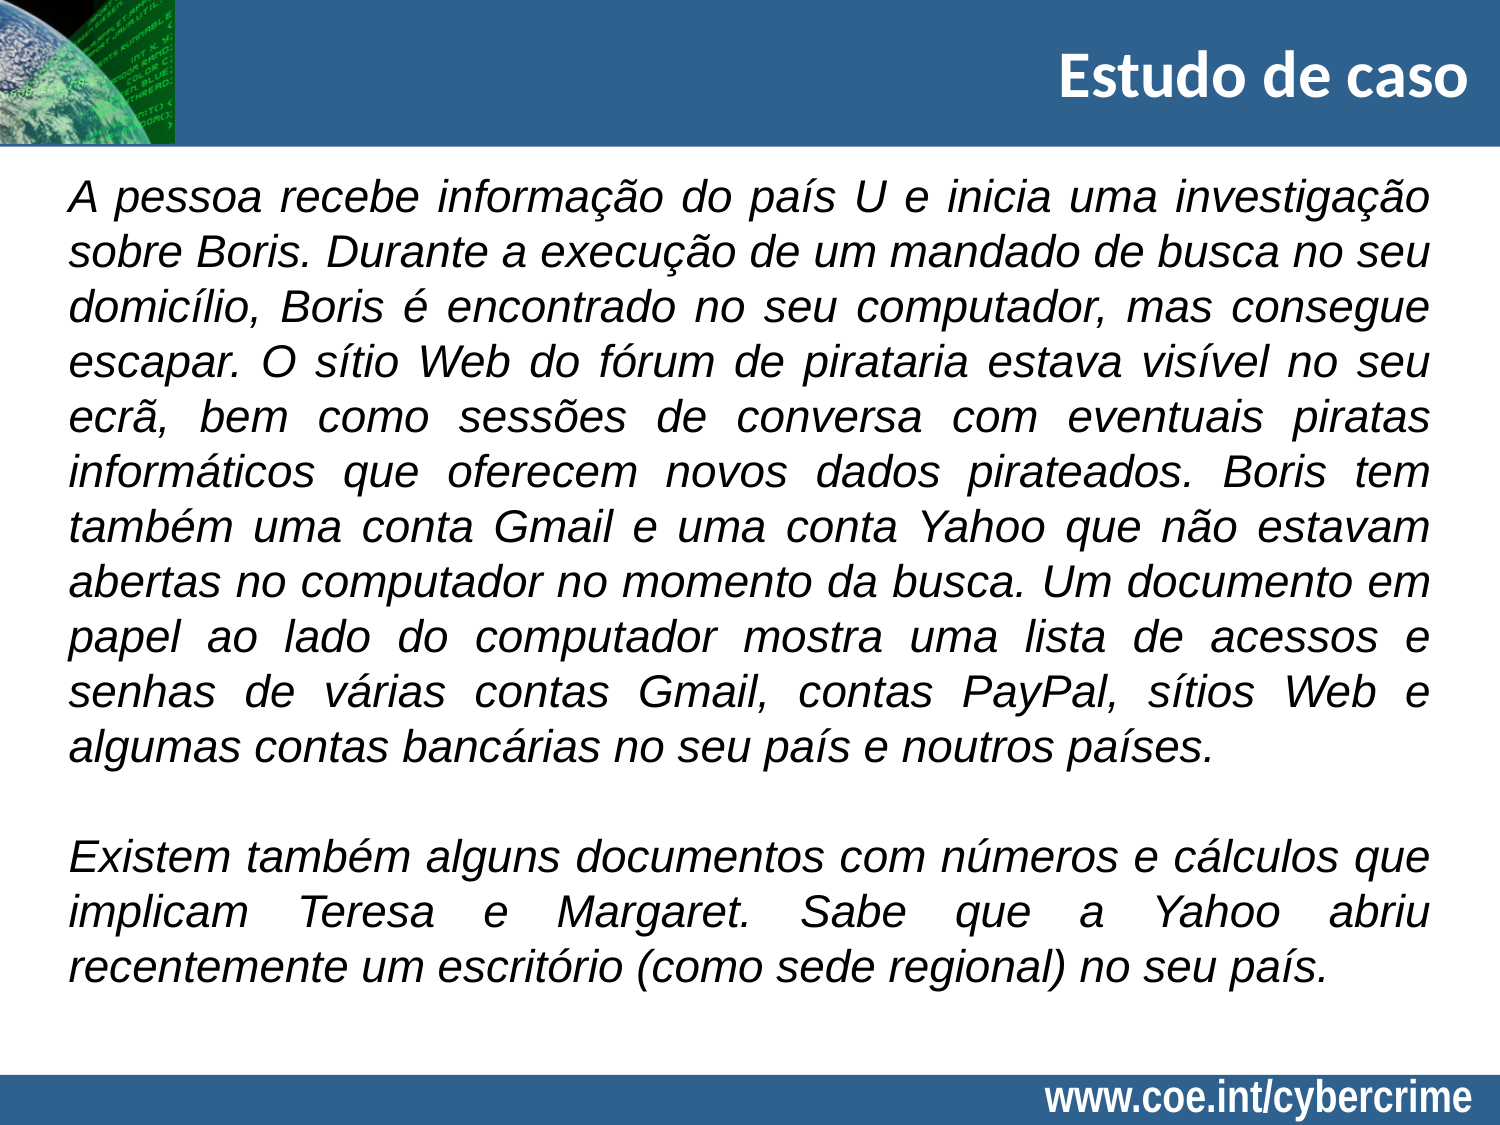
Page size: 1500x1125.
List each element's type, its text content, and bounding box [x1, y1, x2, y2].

text_box www.coe.int/cybercrime [1030, 1059, 1500, 1125]
text_box Estudo de caso [177, 0, 1500, 149]
text_box A pessoa recebe informação do país U e inicia uma investigação sobre Boris. Durante a execução de um mandado de busca no seu domicílio, Boris é encontrado no seu computador, mas consegue escapar. O sítio Web do fórum de pirataria estava visível no seu ecrã, bem como sessões de conversa com eventuais piratas informáticos que oferecem novos dados pirateados. Boris tem também uma conta Gmail e uma conta Yahoo que não estavam abertas no computador no momento da busca. Um documento em papel ao lado do computador mostra uma lista de acessos e senhas de várias contas Gmail, contas PayPal, sítios Web e algumas contas bancárias no seu país e noutros países. Existem também alguns documentos com números e cálculos que implicam Teresa e Margaret. Sabe que a Yahoo abriu recentemente um escritório (como sede regional) no seu país. [53, 159, 1447, 999]
picture [0, 0, 175, 144]
text_box [0, 1073, 1030, 1125]
